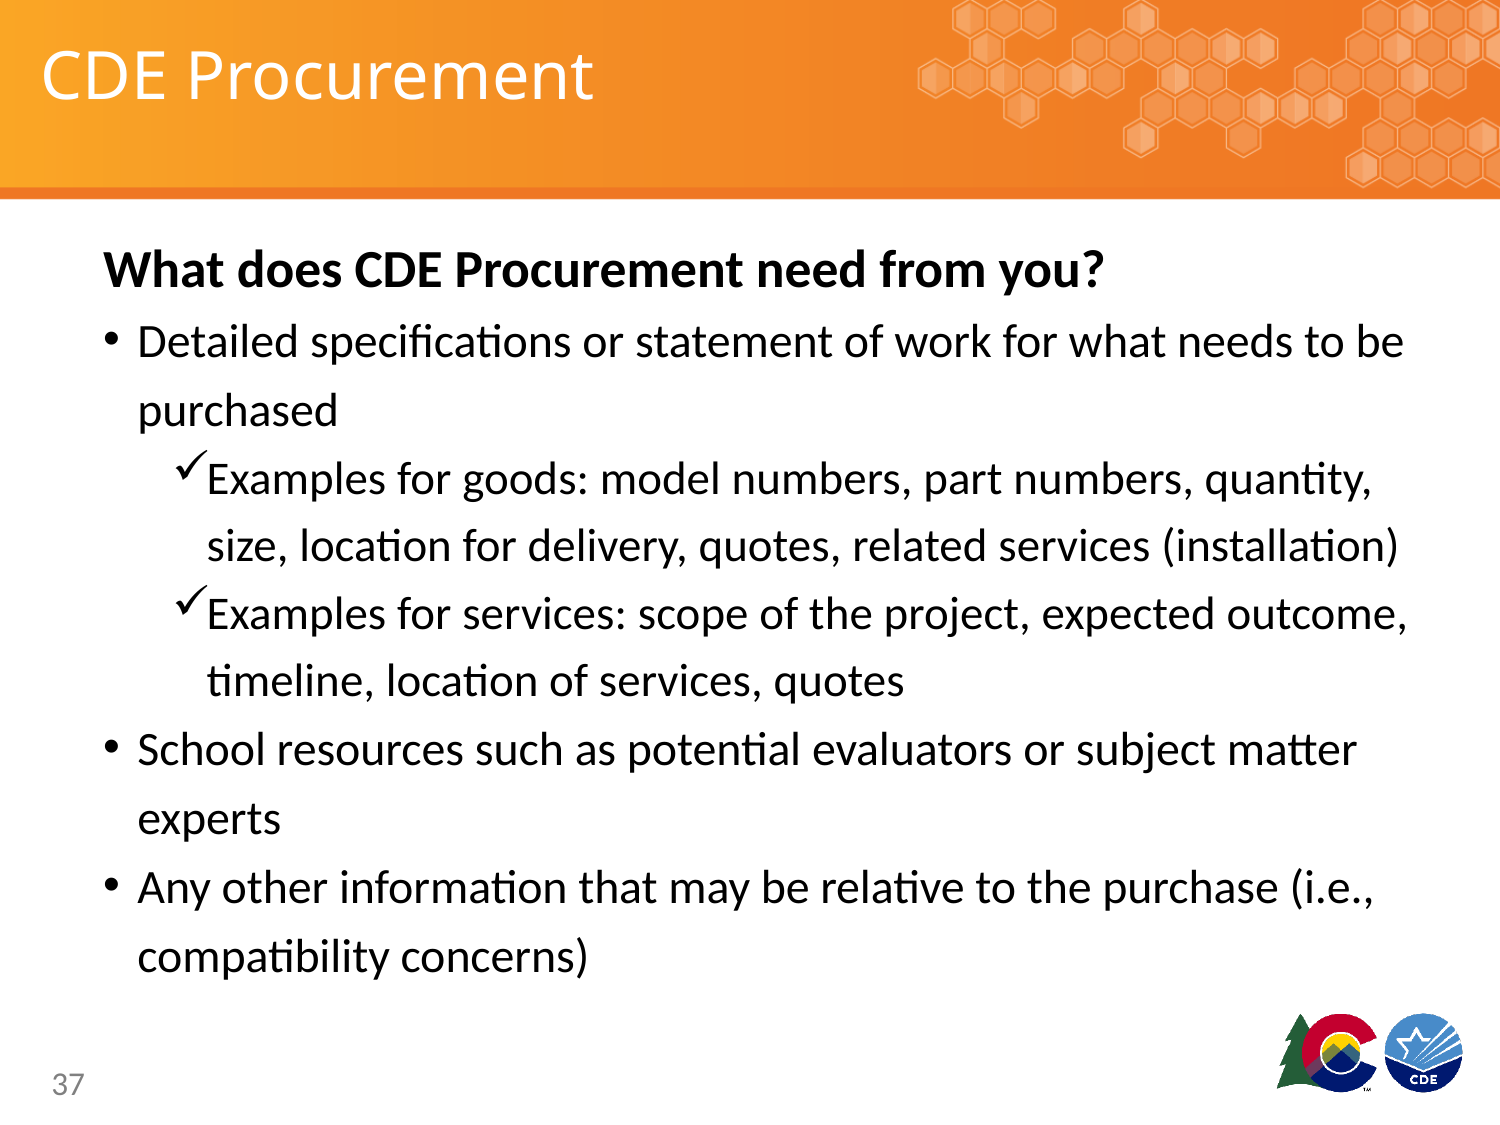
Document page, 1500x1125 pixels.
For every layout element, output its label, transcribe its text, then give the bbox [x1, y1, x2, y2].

picture [1275, 1012, 1463, 1093]
list What does CDE Procurement need from you? Detailed specifications or statement of work for what needs to be purchased Examples for goods: model numbers, part numbers, quantity, size, location for delivery, quotes, related services (installation) Examples for services: scope of the project, expected outcome, timeline, location of services, quotes School resources such as potential evaluators or subject matter experts Any other information that may be relative to the purchase (i.e., compatibility concerns) [103, 229, 1425, 1002]
slide_number 37 [36, 1054, 375, 1115]
picture [0, 0, 1500, 200]
title CDE Procurement [40, 41, 1241, 166]
